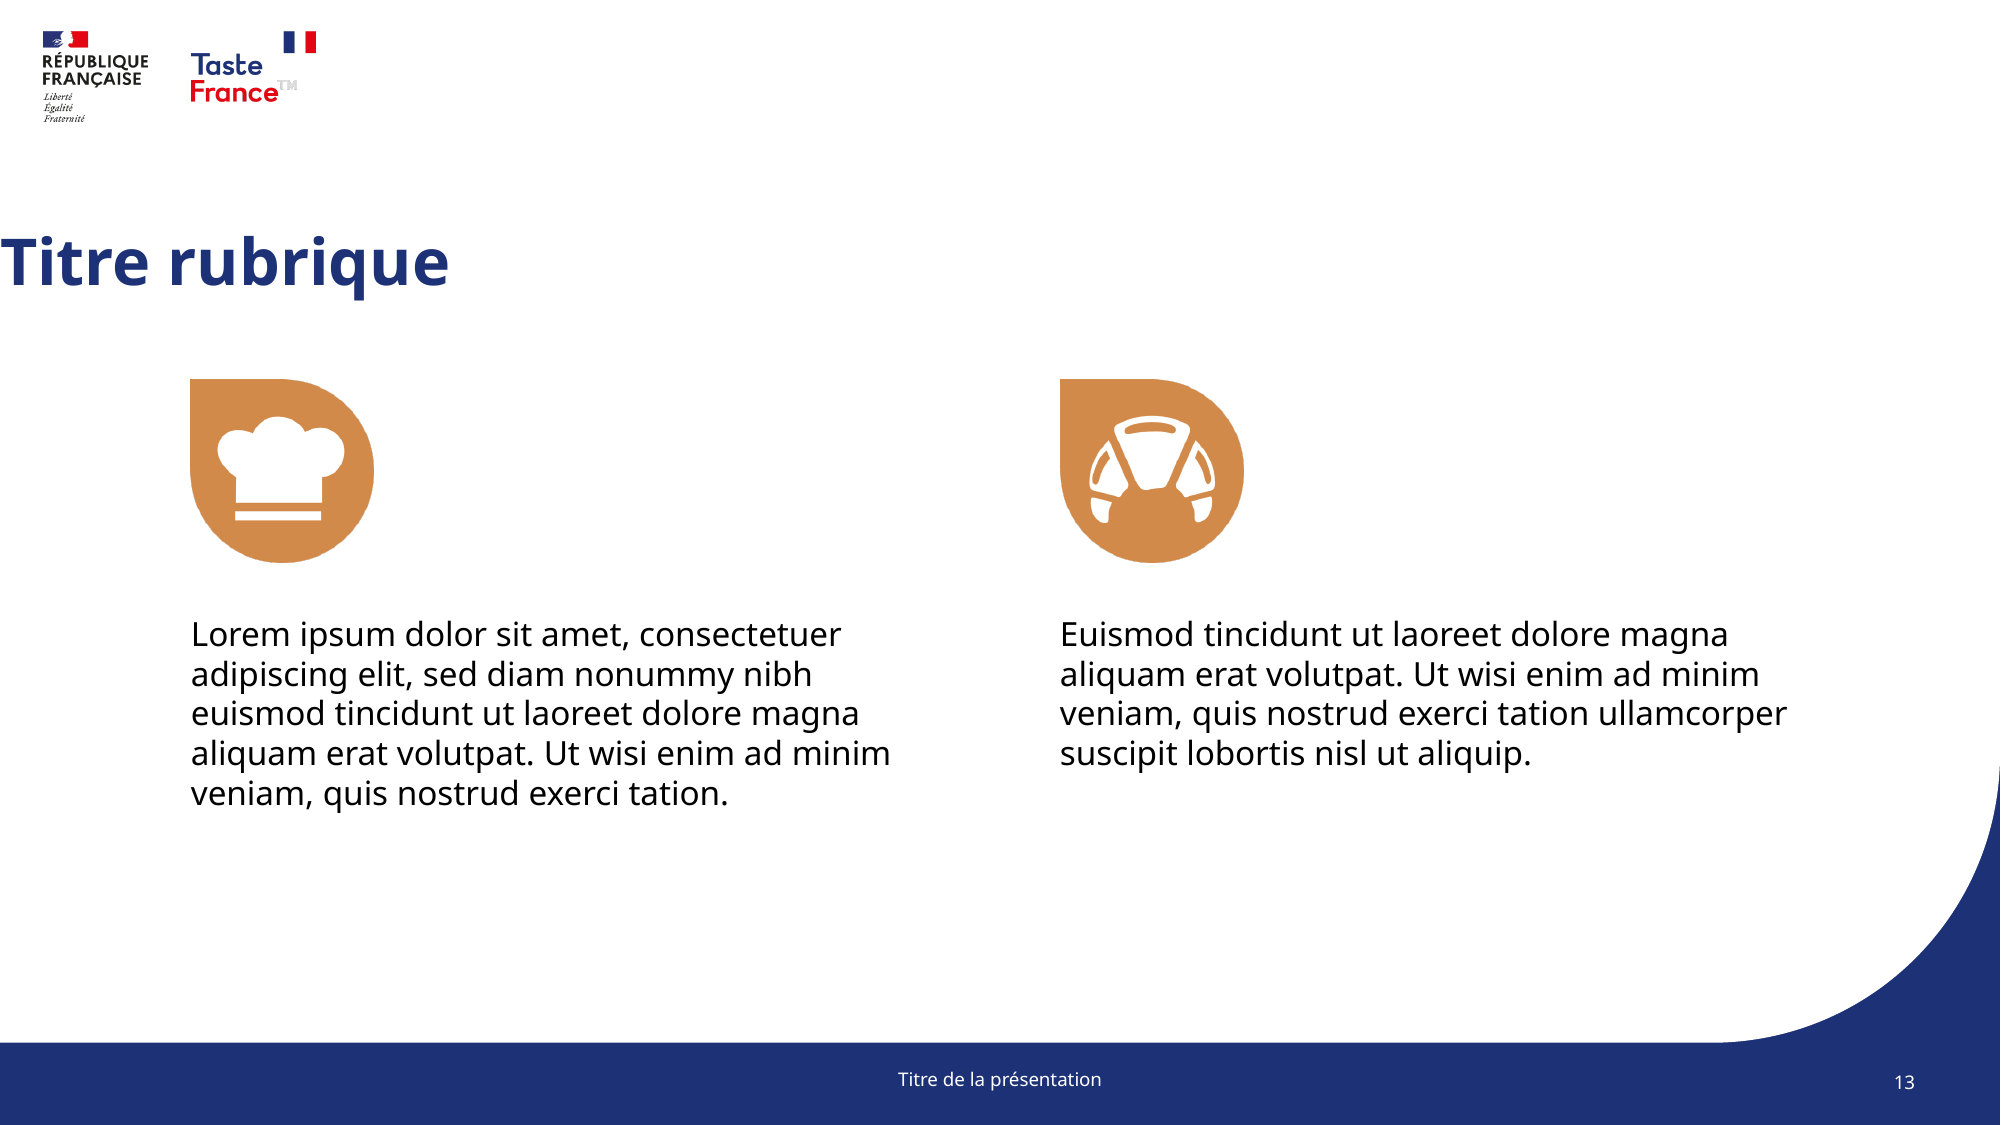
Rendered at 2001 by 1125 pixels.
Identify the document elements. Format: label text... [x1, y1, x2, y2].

slide_number 13 [1809, 1042, 2000, 1125]
picture [190, 378, 375, 563]
list Euismod tincidunt ut laoreet dolore magna aliquam erat volutpat. Ut wisi enim ad minim veniam, quis nostrud exerci tation ullamcorper suscipit lobortis nisl ut aliquip. [1060, 612, 1810, 1018]
title Titre rubrique [0, 229, 1810, 301]
picture [43, 31, 148, 122]
list Lorem ipsum dolor sit amet, consectetuer adipiscing elit, sed diam nonummy nibh euismod tincidunt ut laoreet dolore magna aliquam erat volutpat. Ut wisi enim ad minim veniam, quis nostrud exerci tation. [190, 612, 940, 1018]
picture [1059, 378, 1244, 563]
footer Titre de la présentation [190, 1042, 1809, 1125]
picture [191, 31, 316, 102]
